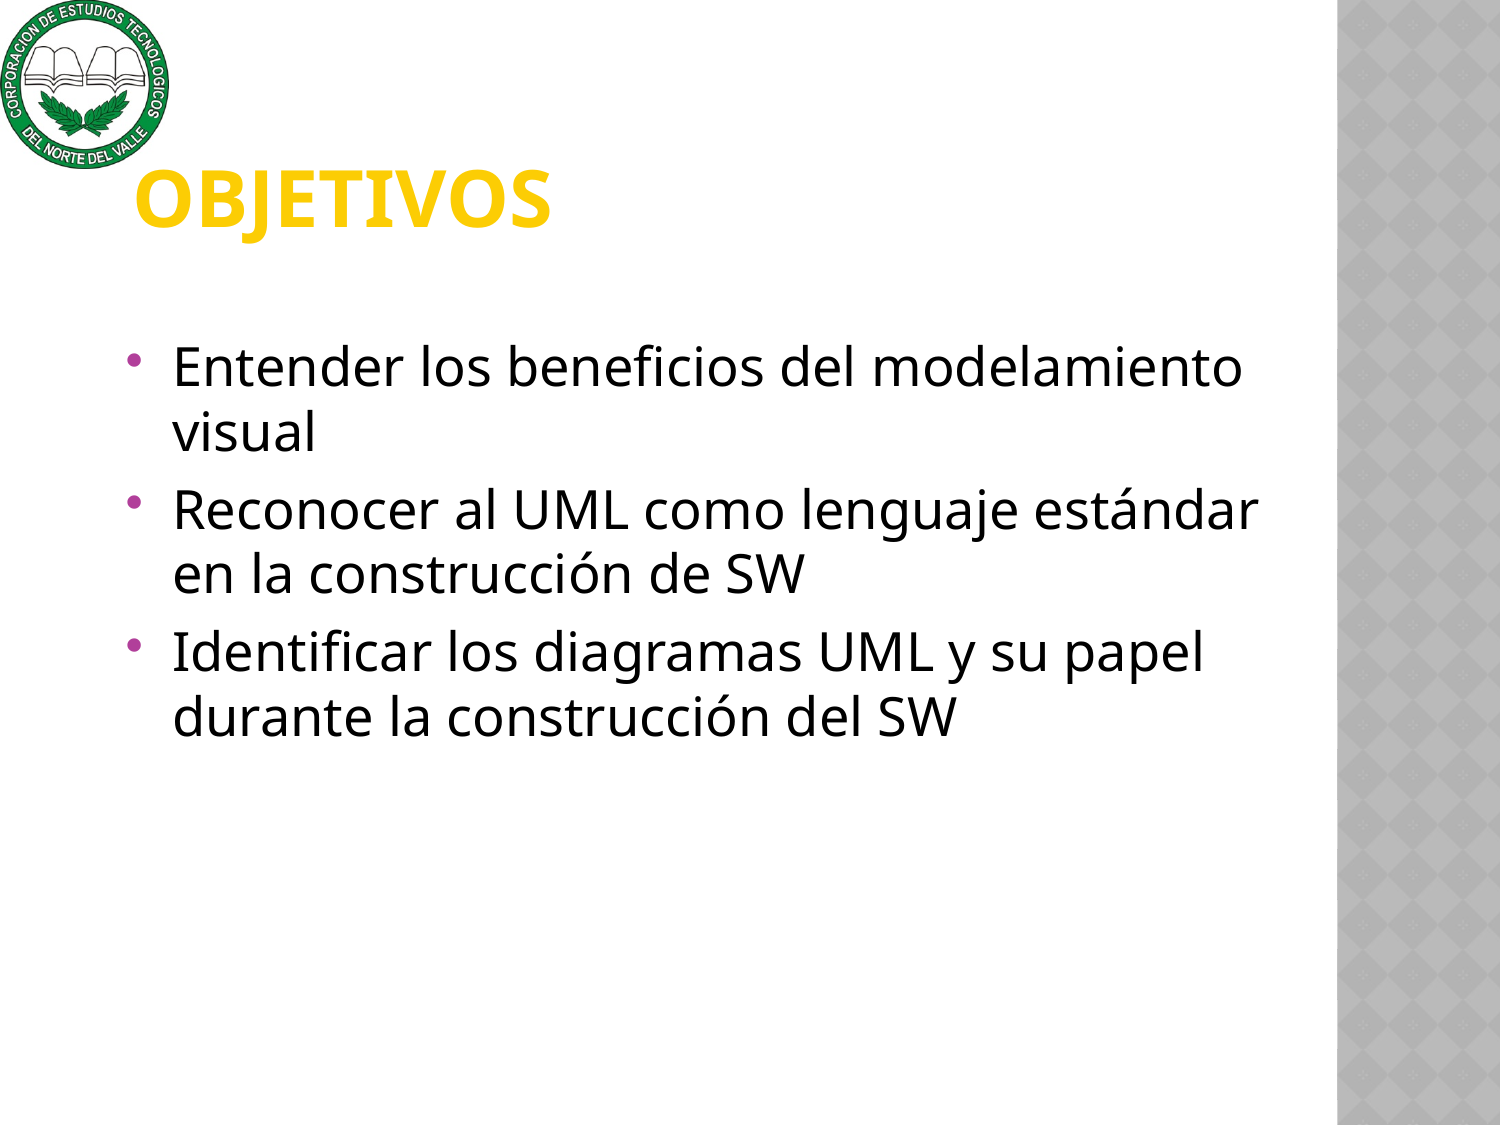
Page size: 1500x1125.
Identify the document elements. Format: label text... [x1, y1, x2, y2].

title Objetivos [117, 140, 1393, 329]
list Entender los beneficios del modelamiento visual Reconocer al UML como lenguaje estándar en la construcción de SW Identificar los diagramas UML y su papel durante la construcción del SW [112, 324, 1348, 1001]
picture [0, 0, 169, 169]
